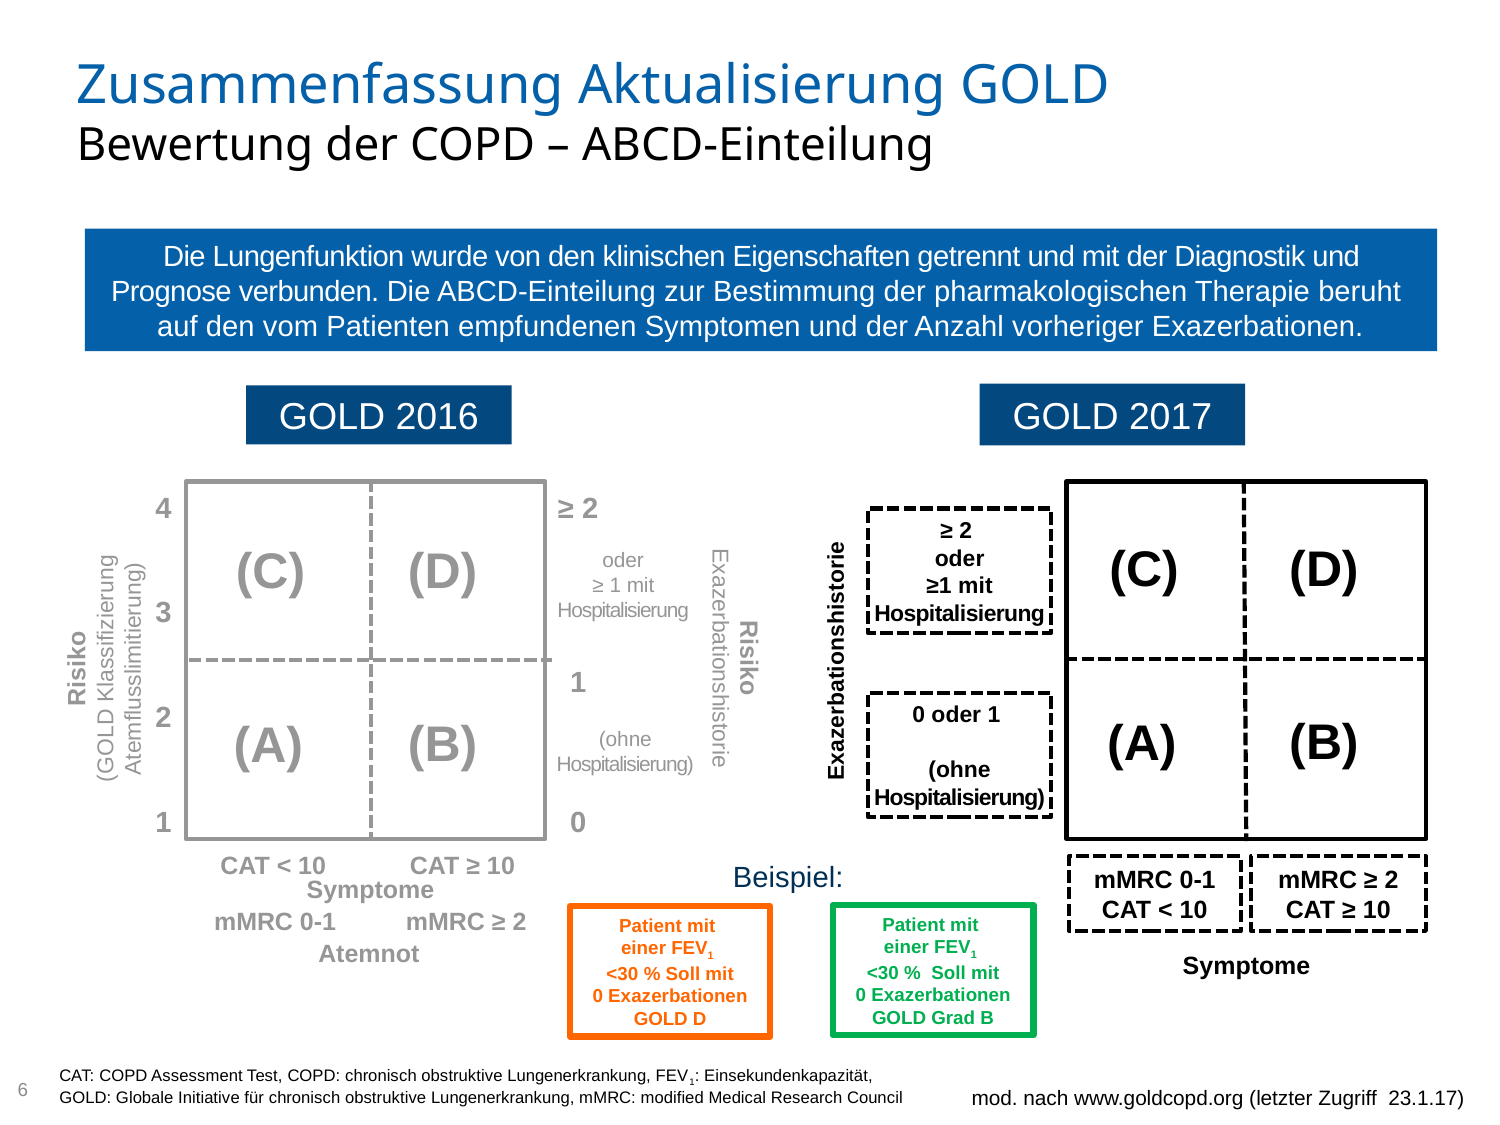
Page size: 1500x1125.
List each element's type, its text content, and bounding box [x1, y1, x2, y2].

text_box Die Lungenfunktion wurde von den klinischen Eigenschaften getrennt und mit der Diagnostik und Prognose verbunden. Die ABCD-Einteilung zur Bestimmung der pharmakologischen Therapie beruht auf den vom Patienten empfundenen Symptomen und der Anzahl vorheriger Exazerbationen. [84, 228, 1438, 352]
text_box CAT: COPD Assessment Test, COPD: chronisch obstruktive Lungenerkrankung, FEV1: Einsekundenkapazität, GOLD: Globale Initiative für chronisch obstruktive Lungenerkrankung, mMRC: modified Medical Research Council [44, 1057, 954, 1115]
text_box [812, 481, 1427, 989]
text_box 6 [0, 1058, 47, 1119]
text_box GOLD 2016 [246, 385, 512, 445]
text_box mod. nach www.goldcopd.org (letzter Zugriff 23.1.17) [931, 1074, 1479, 1118]
text_box Patient mit einer FEV1 <30 % Soll mit 0 Exazerbationen GOLD D [569, 976, 771, 1037]
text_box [136, 480, 774, 976]
text_box Beispiel: [774, 851, 812, 901]
text_box Patient mit einer FEV1 <30 % Soll mit 0 Exazerbationen GOLD Grad B [832, 989, 1034, 1036]
title Zusammenfassung Aktualisierung GOLD Bewertung der COPD – ABCD-Einteilung [76, 30, 1424, 189]
text_box Risiko (GOLD Klassifizierung Atemflusslimitierung) [53, 471, 153, 866]
text_box GOLD 2017 [979, 383, 1246, 446]
